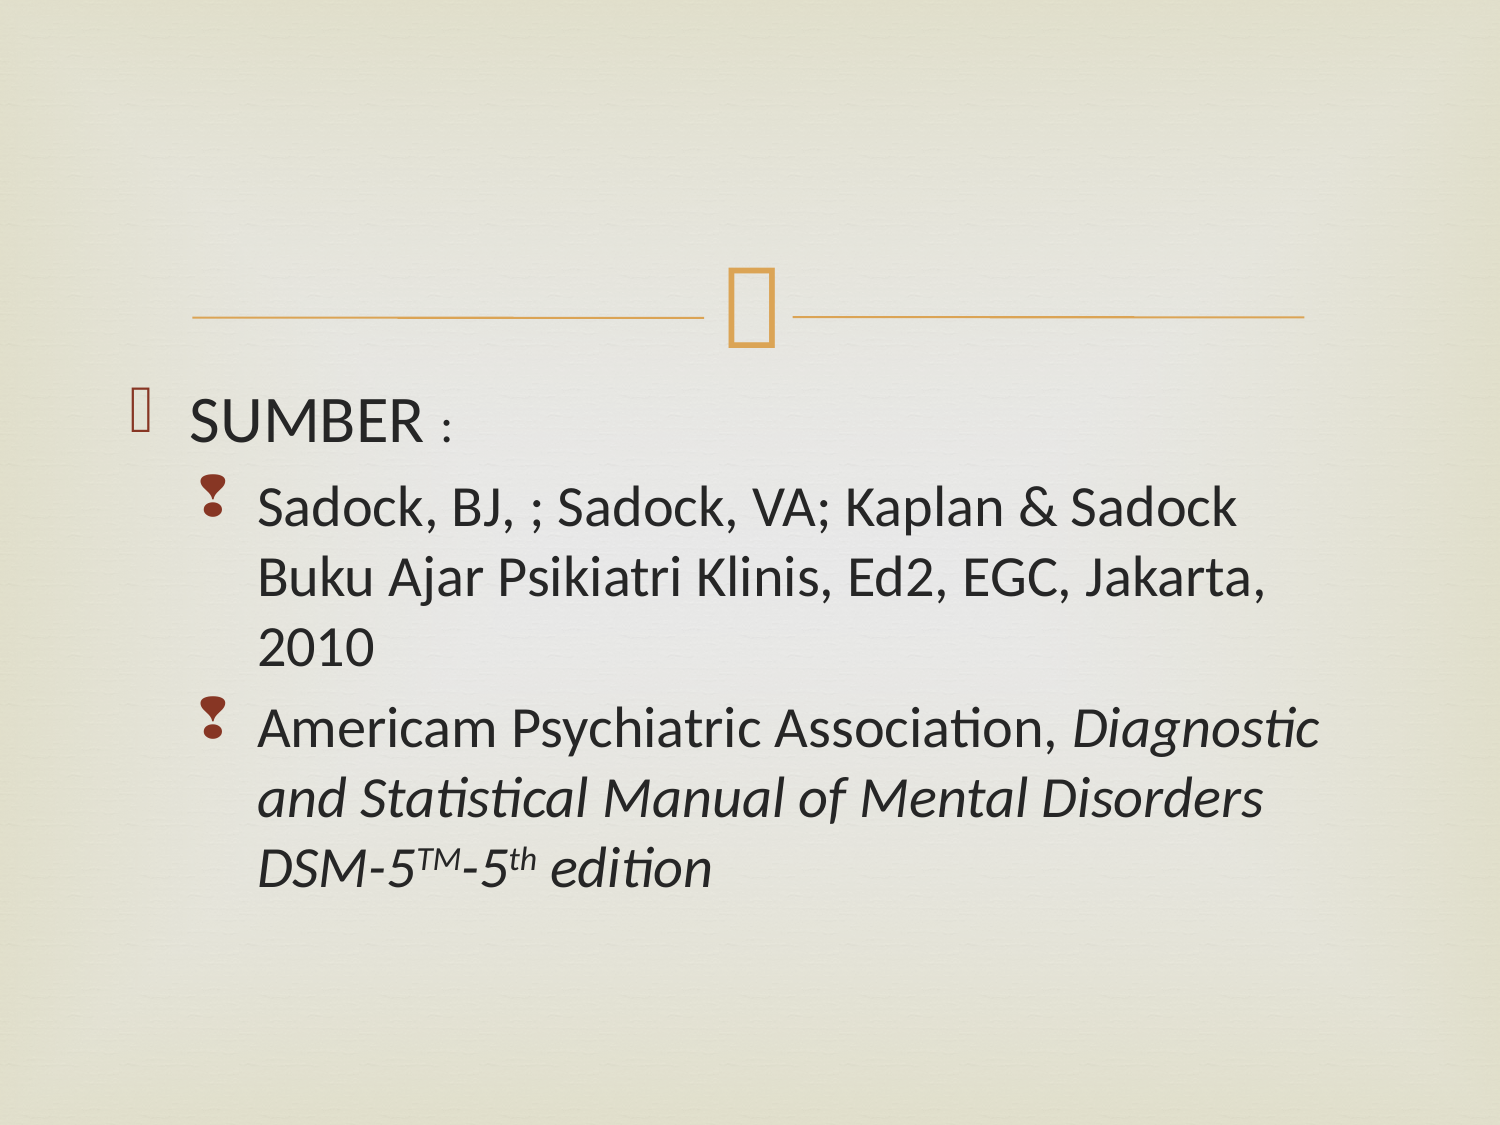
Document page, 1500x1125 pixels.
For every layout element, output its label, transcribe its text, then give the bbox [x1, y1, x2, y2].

list SUMBER : Sadock, BJ, ; Sadock, VA; Kaplan & Sadock Buku Ajar Psikiatri Klinis, Ed2, EGC, Jakarta, 2010 Americam Psychiatric Association, Diagnostic and Statistical Manual of Mental Disorders DSM-5TM-5th edition [114, 368, 1386, 1005]
